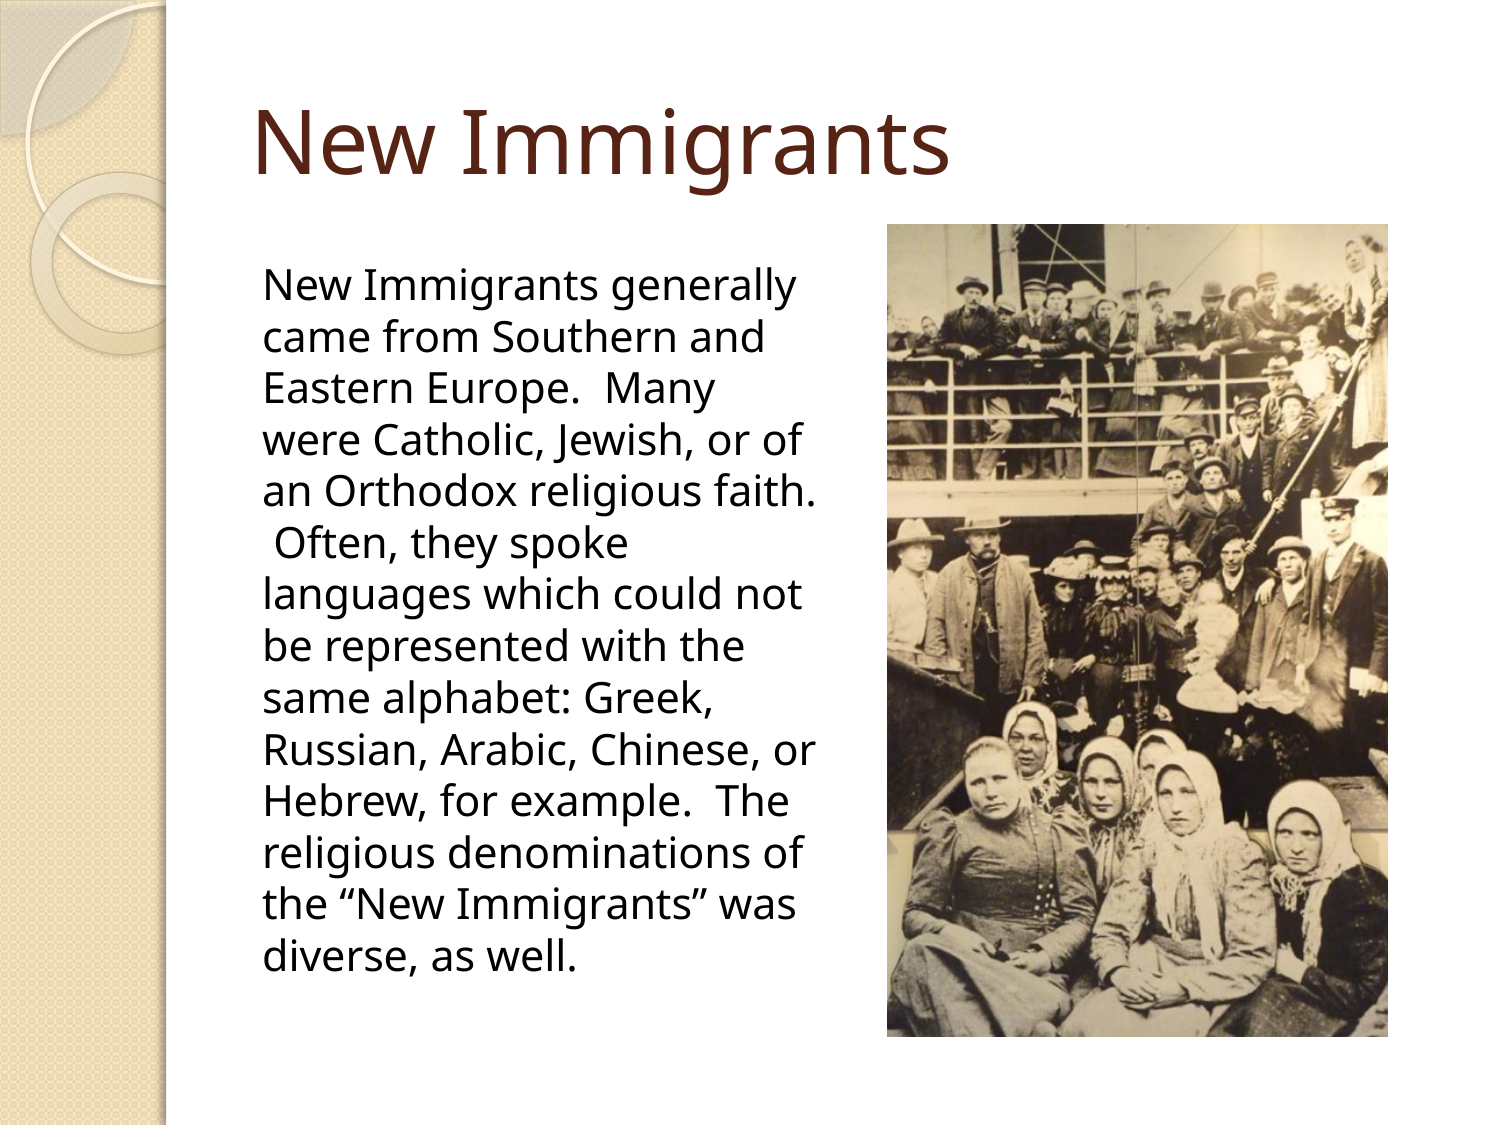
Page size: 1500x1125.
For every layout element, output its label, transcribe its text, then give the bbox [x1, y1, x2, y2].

list New Immigrants generally came from Southern and Eastern Europe. Many were Catholic, Jewish, or of an Orthodox religious faith. Often, they spoke languages which could not be represented with the same alphabet: Greek, Russian, Arabic, Chinese, or Hebrew, for example. The religious denominations of the “New Immigrants” was diverse, as well. [235, 249, 836, 1015]
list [887, 224, 1388, 1038]
title New Immigrants [235, 45, 1466, 233]
